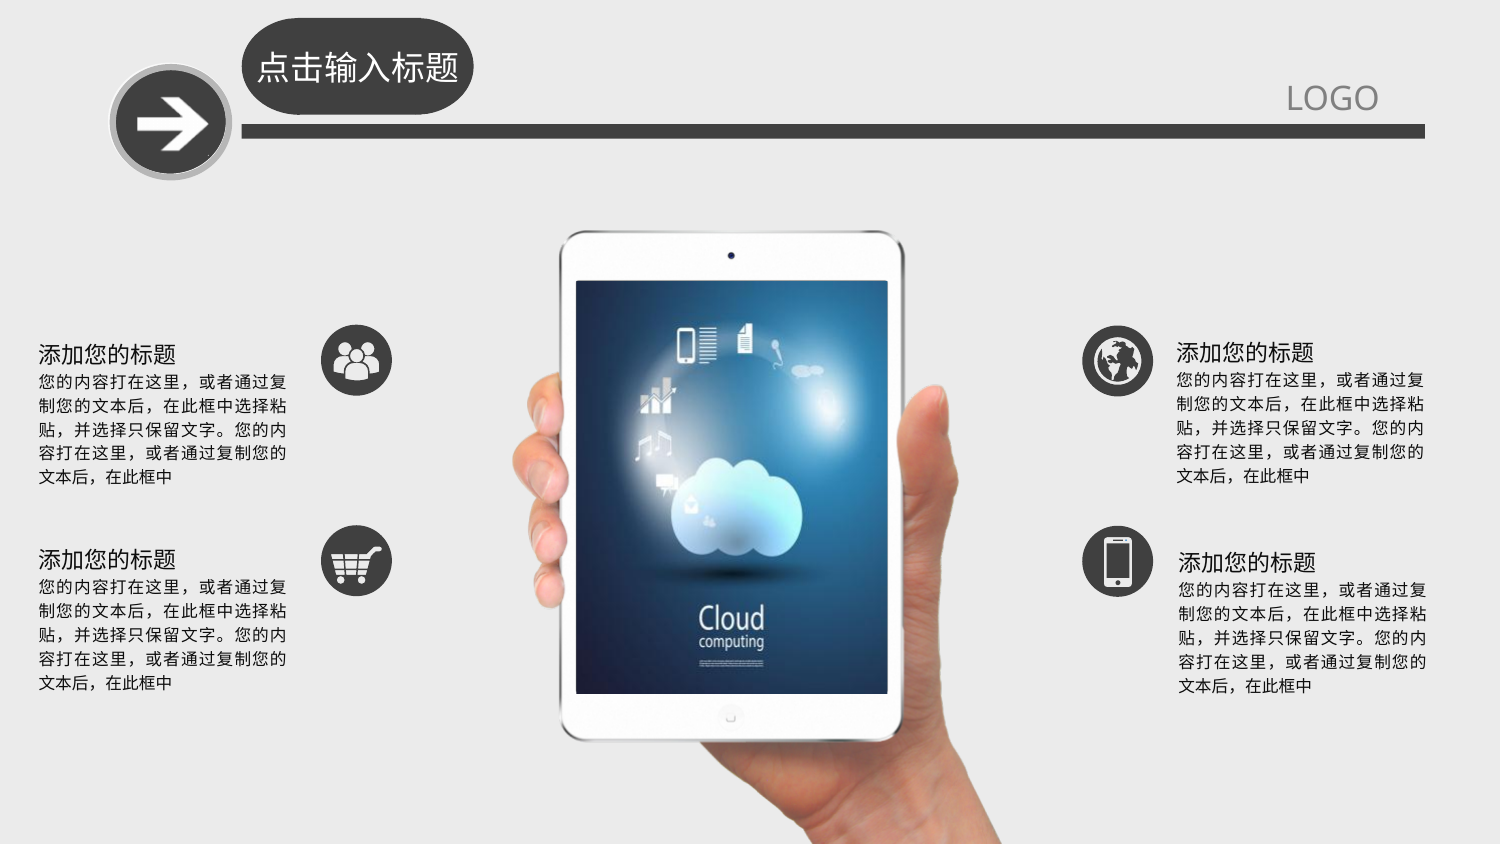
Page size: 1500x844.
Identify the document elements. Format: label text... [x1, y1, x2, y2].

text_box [241, 17, 487, 115]
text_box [1082, 525, 1435, 702]
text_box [512, 230, 1002, 844]
text_box [241, 123, 1426, 140]
text_box LOGO [1270, 69, 1404, 123]
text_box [30, 324, 392, 493]
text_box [110, 65, 229, 178]
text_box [30, 525, 392, 699]
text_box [1082, 325, 1432, 492]
